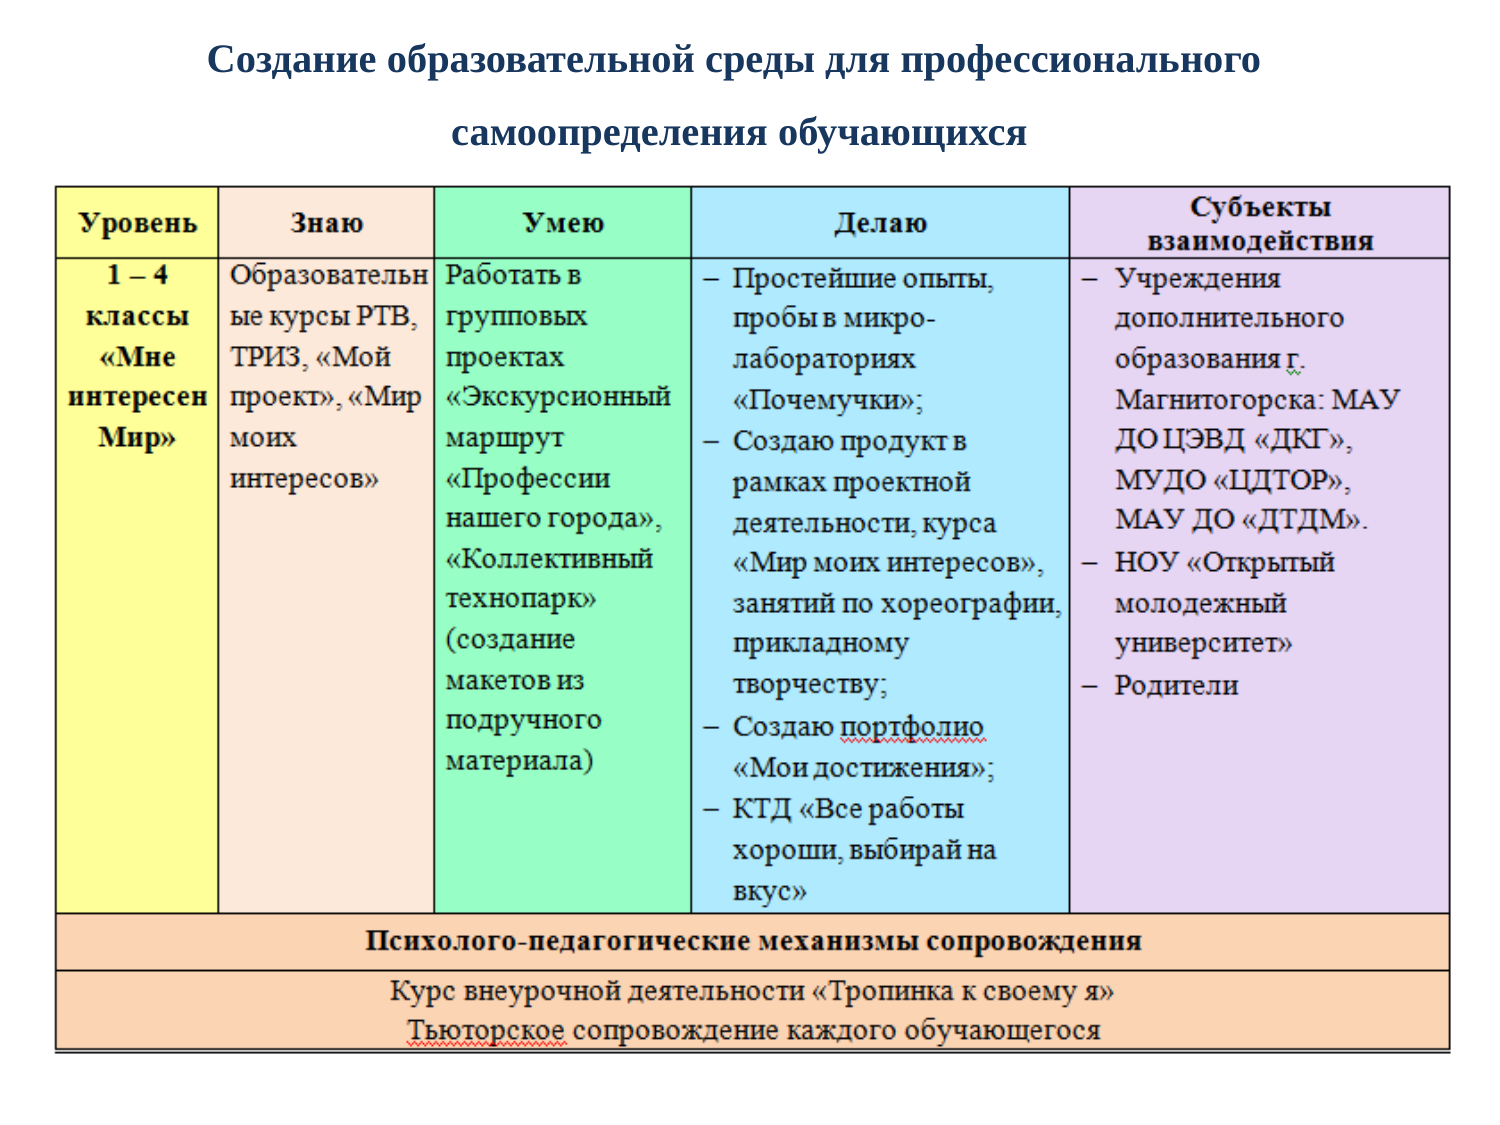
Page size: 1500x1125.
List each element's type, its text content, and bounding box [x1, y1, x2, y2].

title Создание образовательной среды для профессионального самоопределения обучающихся [64, 0, 1415, 158]
picture [40, 160, 1472, 1066]
